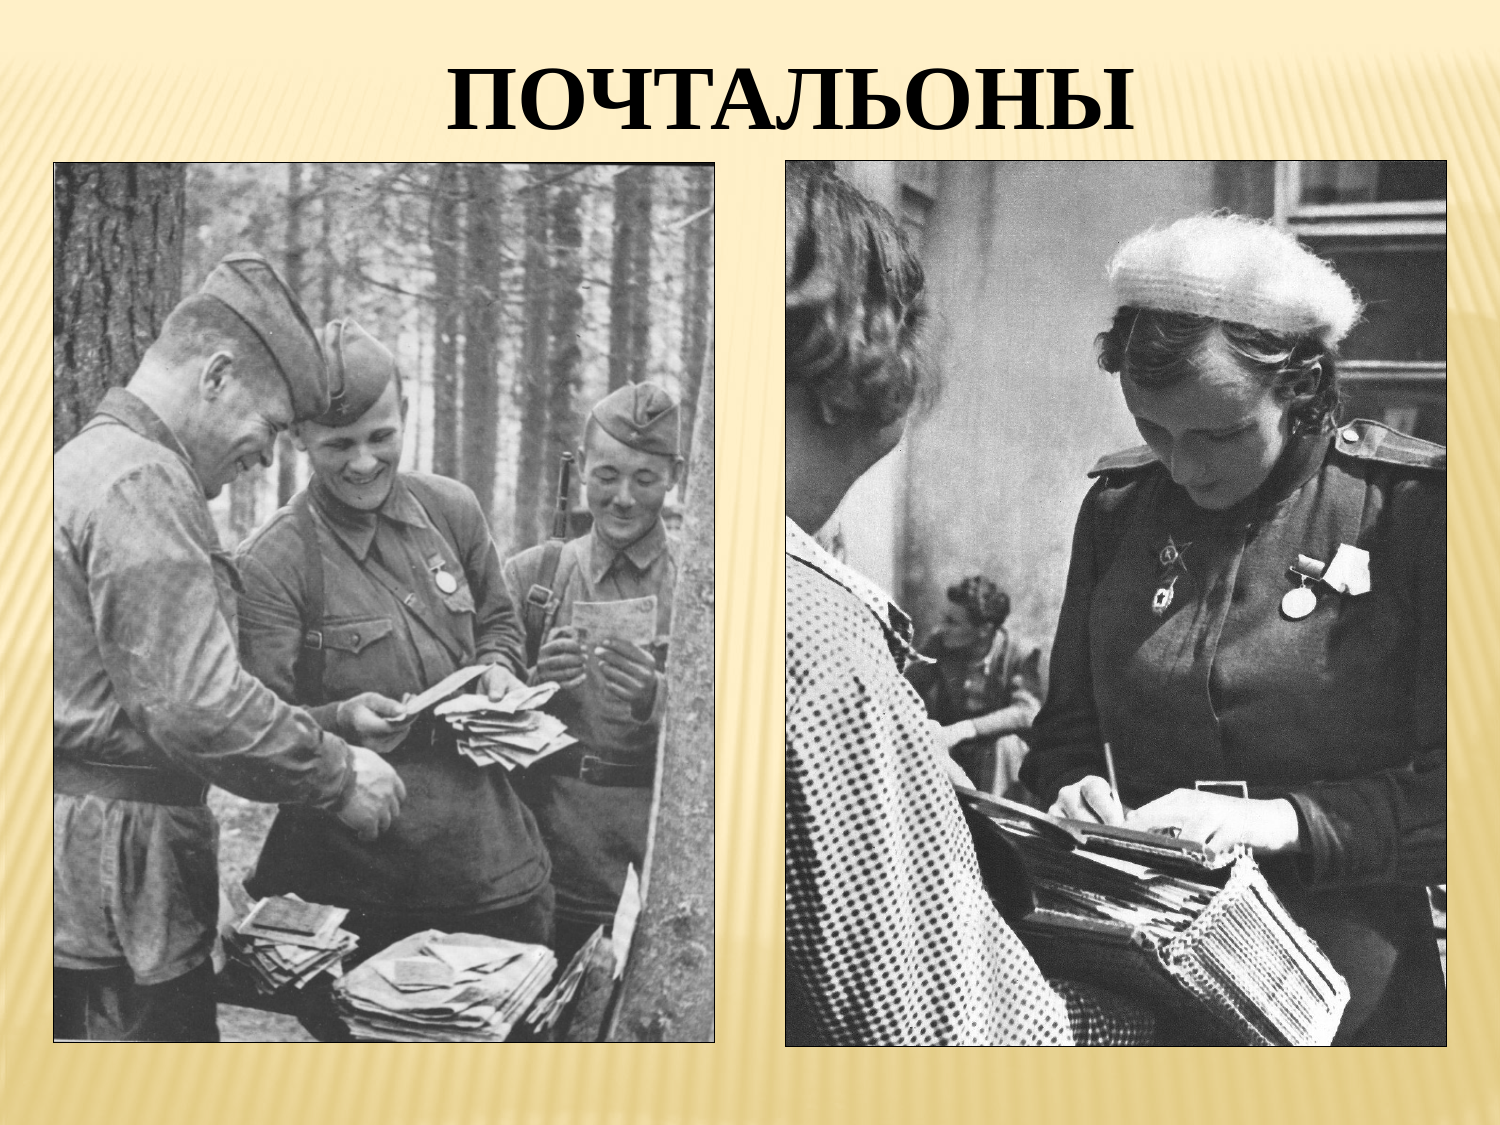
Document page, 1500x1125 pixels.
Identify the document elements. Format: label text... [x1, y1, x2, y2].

picture [52, 162, 715, 1043]
picture [785, 160, 1448, 1048]
text_box ПОЧТАЛЬОНЫ [182, 30, 1400, 156]
